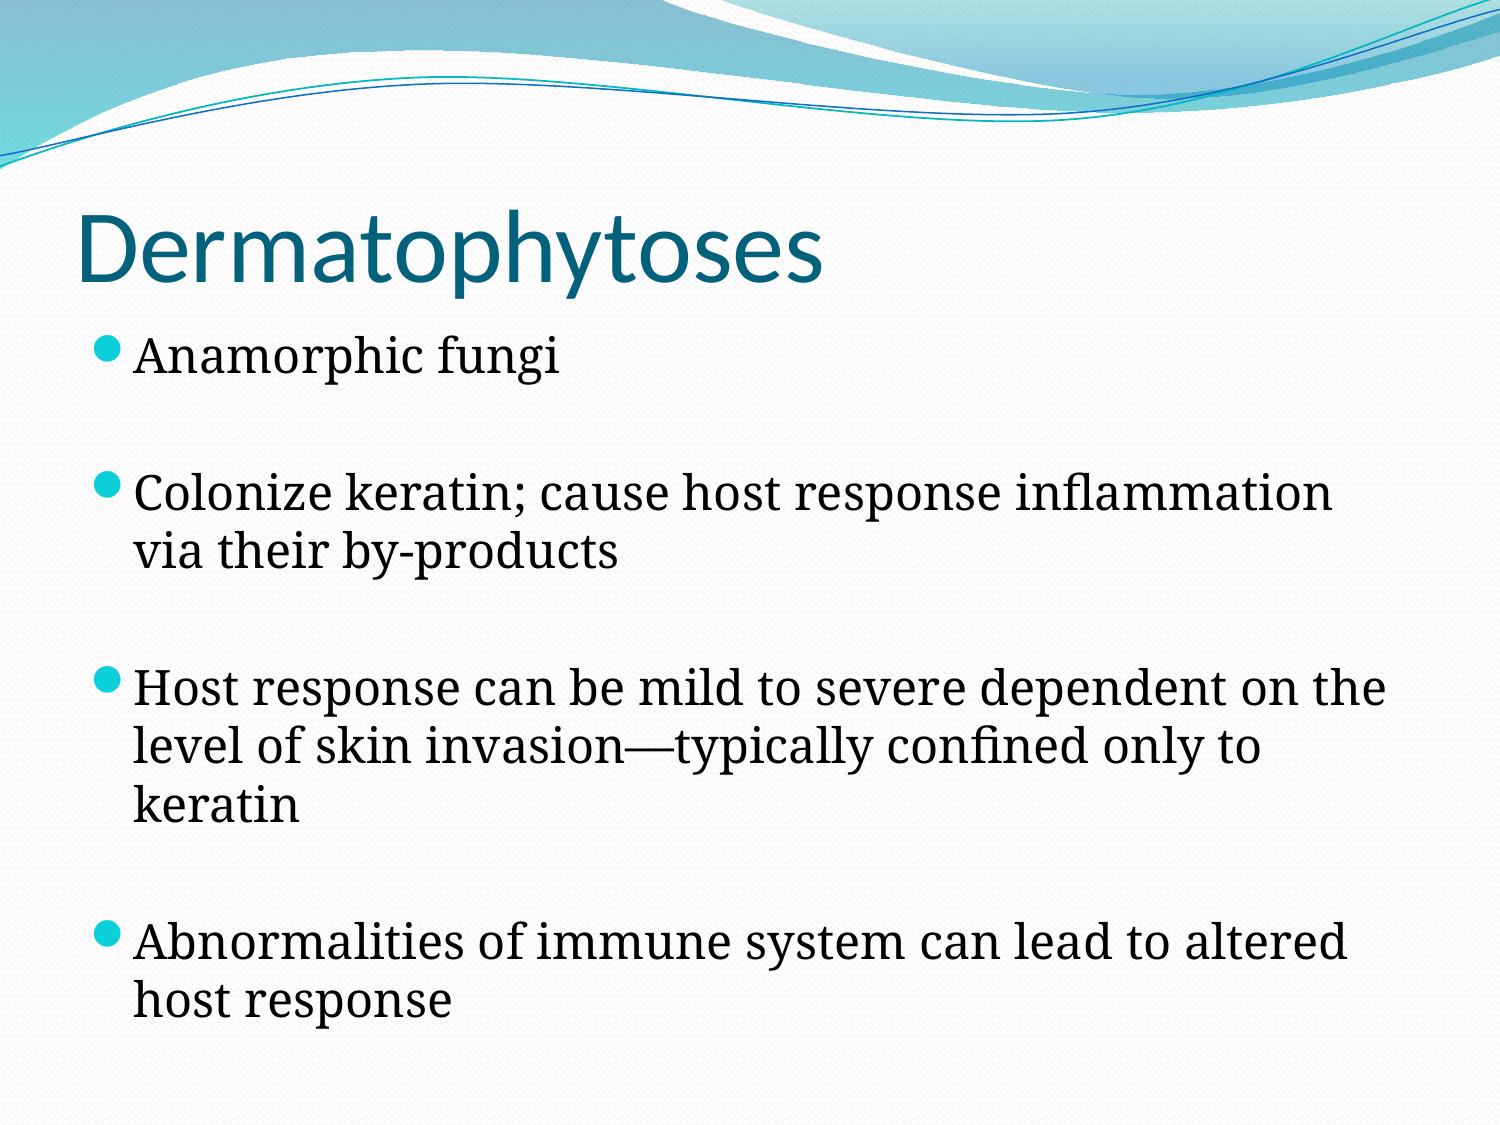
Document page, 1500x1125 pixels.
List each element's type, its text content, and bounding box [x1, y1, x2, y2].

title Dermatophytoses [74, 115, 1426, 304]
list Anamorphic fungi Colonize keratin; cause host response inflammation via their by-products Host response can be mild to severe dependent on the level of skin invasion—typically confined only to keratin Abnormalities of immune system can lead to altered host response [74, 317, 1426, 1038]
